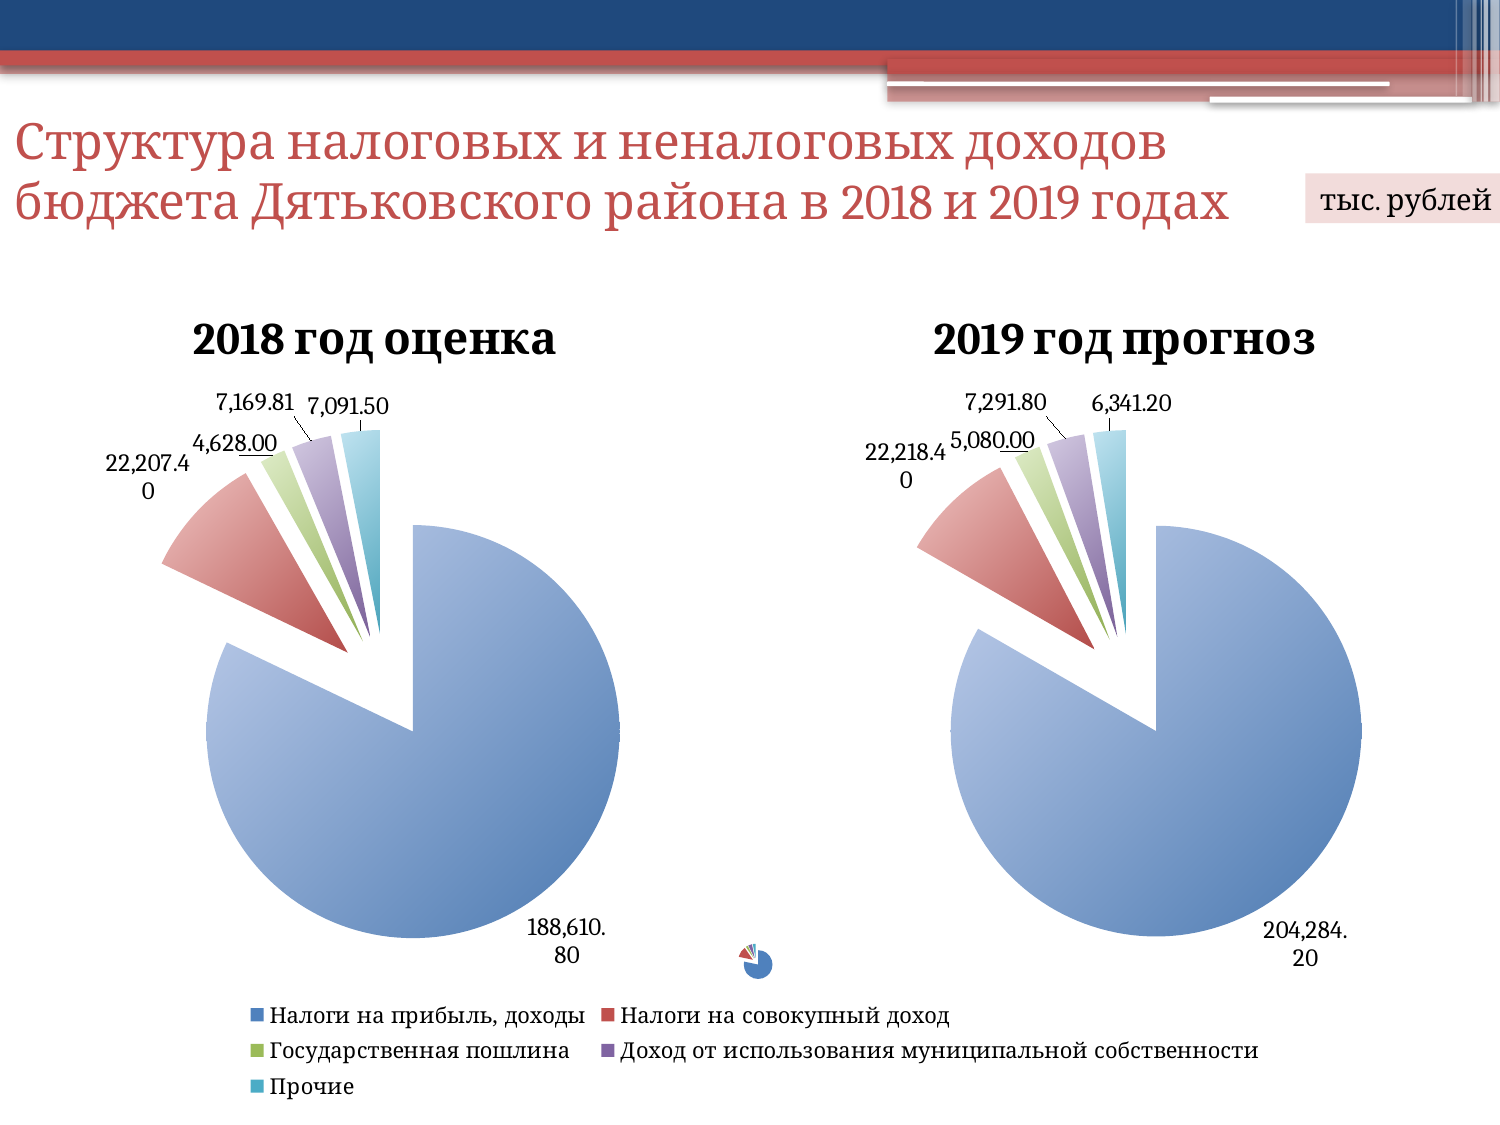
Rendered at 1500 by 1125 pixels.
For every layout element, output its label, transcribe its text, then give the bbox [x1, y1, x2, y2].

chart [0, 278, 1500, 1108]
text_box тыс. рублей [1305, 173, 1500, 224]
title Структура налоговых и неналоговых доходов бюджета Дятьковского района в 2018 и 2019 годах [0, 101, 1313, 224]
